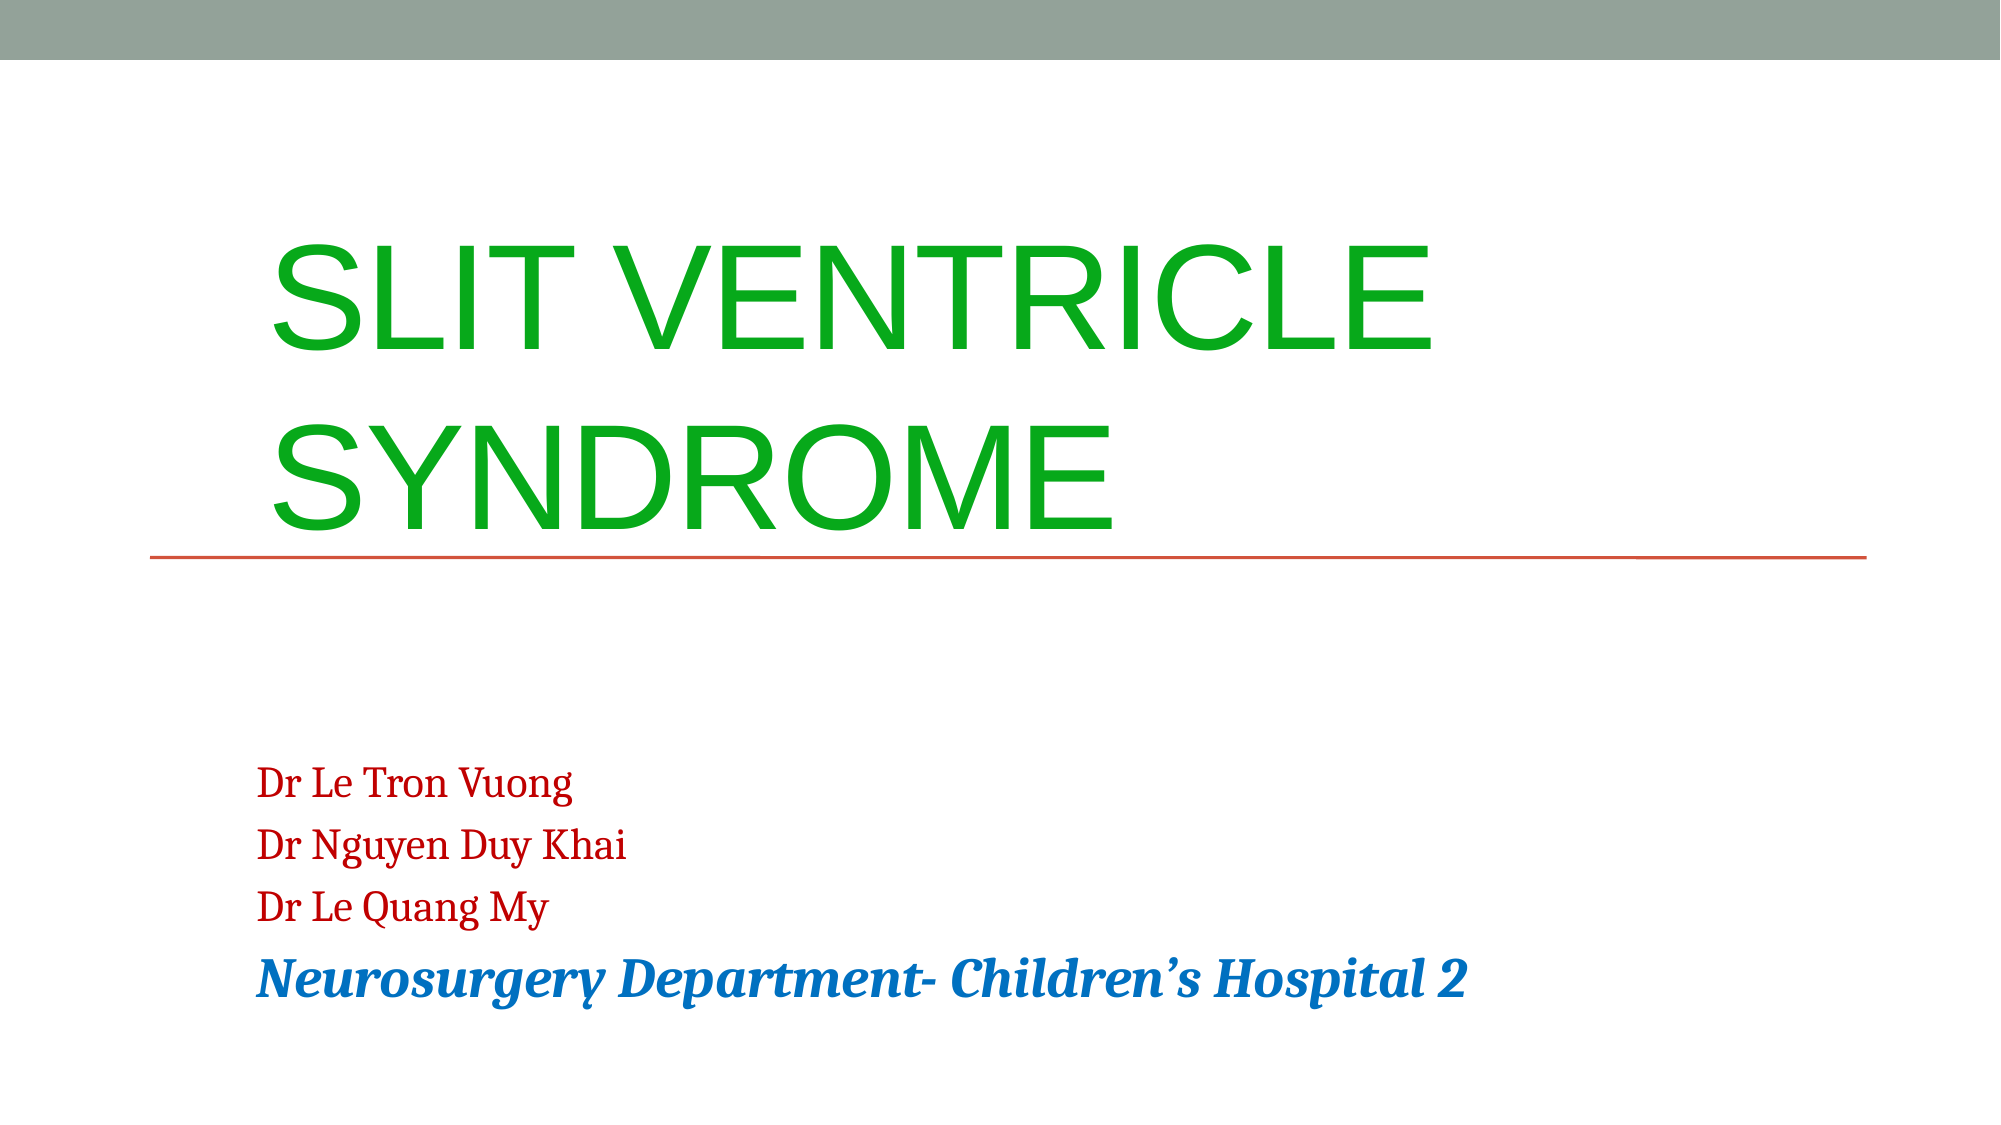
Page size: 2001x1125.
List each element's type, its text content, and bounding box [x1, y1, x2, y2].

title Slit Ventricle Syndrome [252, 175, 1753, 568]
subtitle Dr Le Tron Vuong Dr Nguyen Duy Khai Dr Le Quang My Neurosurgery Department- Children’s Hospital 2 [241, 745, 1742, 1017]
